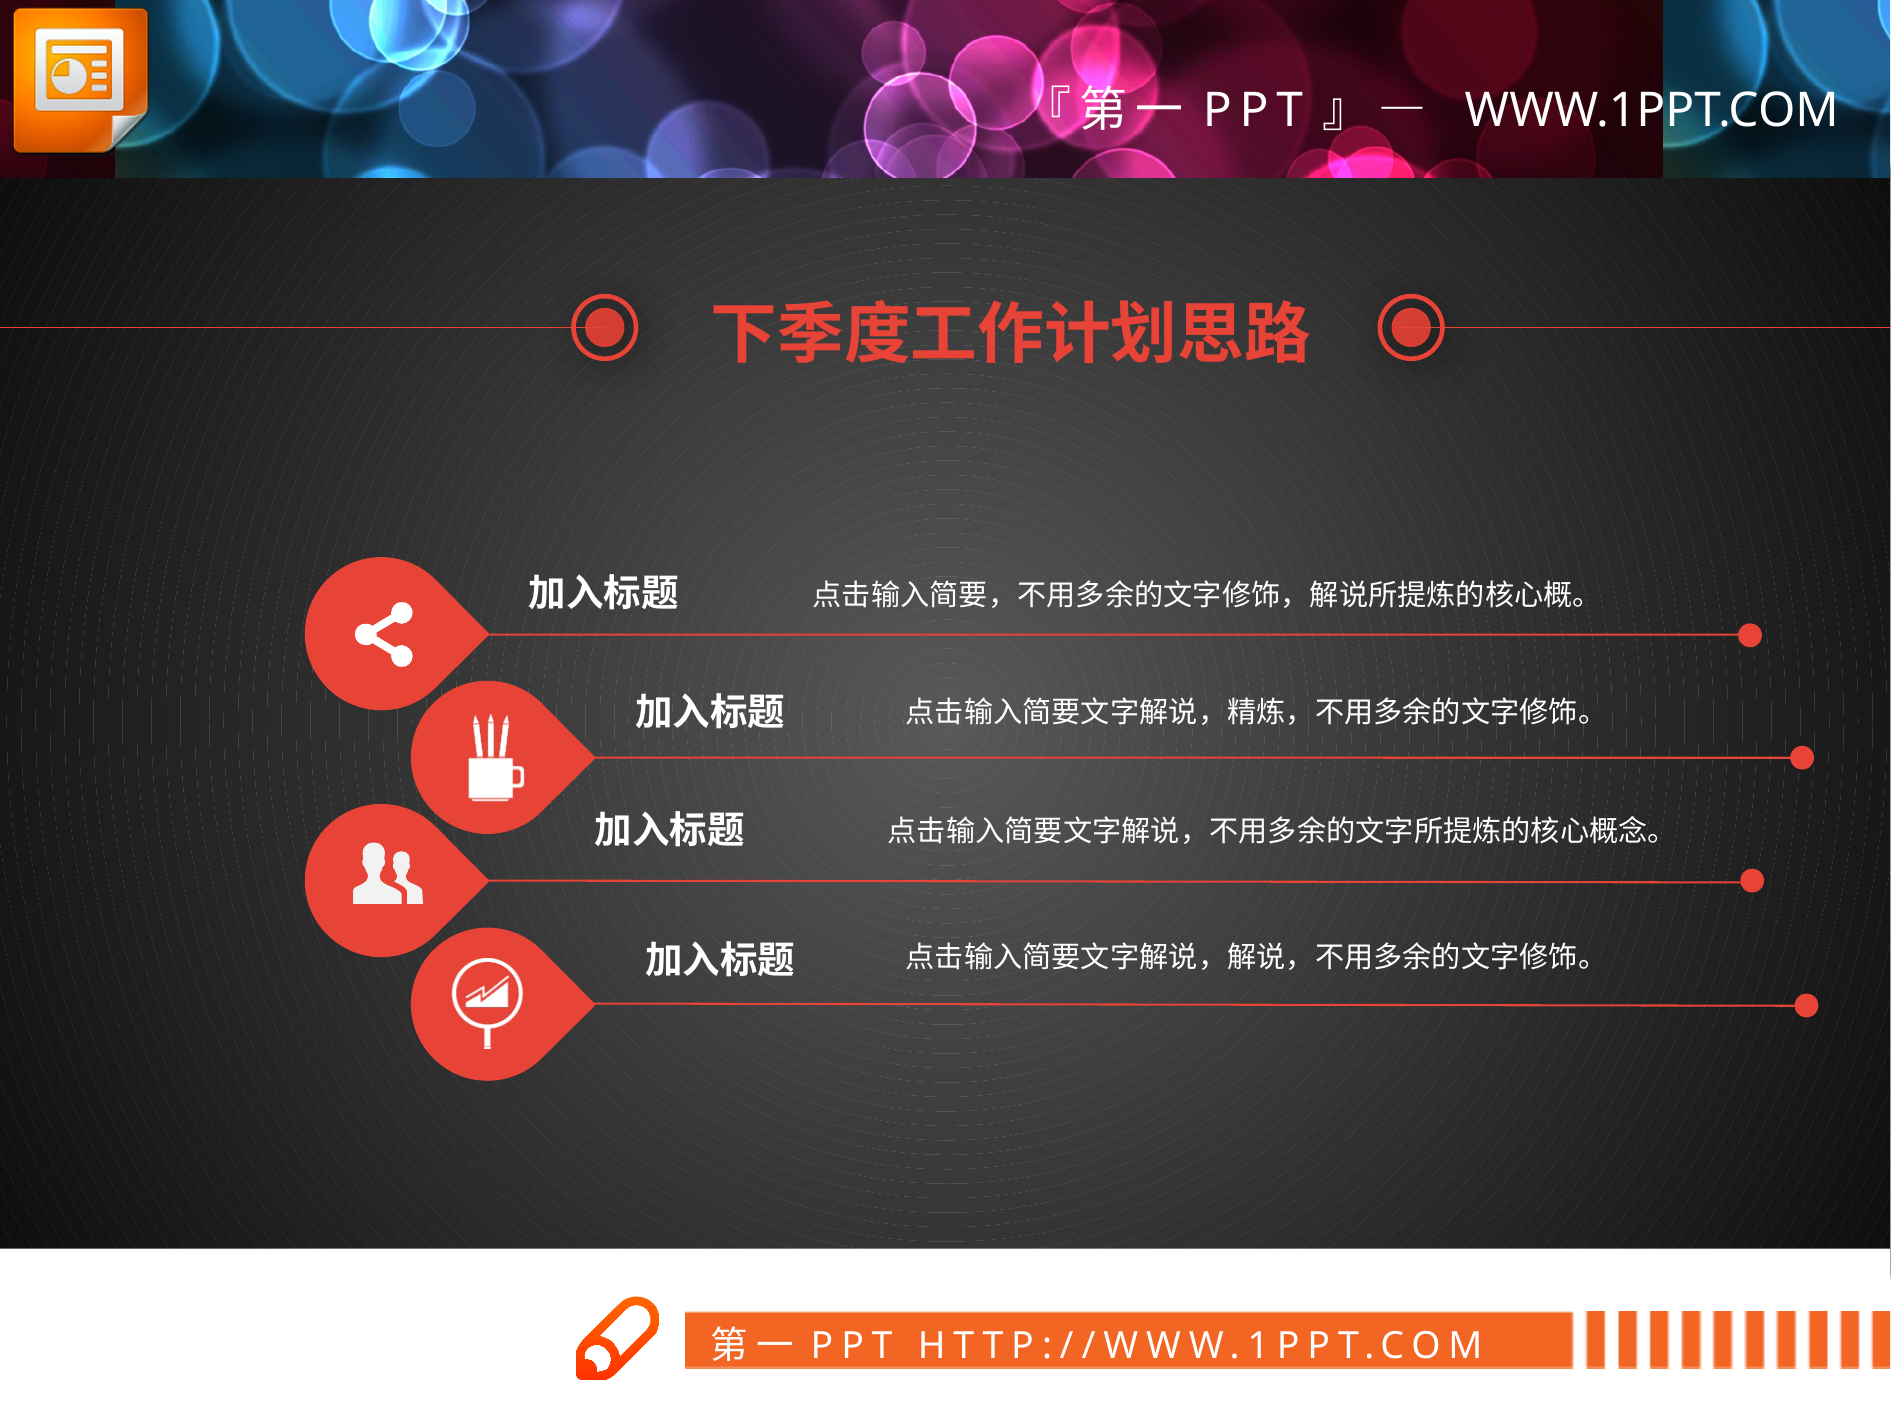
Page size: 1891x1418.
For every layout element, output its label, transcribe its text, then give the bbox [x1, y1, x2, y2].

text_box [0, 295, 637, 360]
text_box 点击输入简要文字解说，精炼，不用多余的文字修饰。 [890, 692, 1891, 788]
text_box [392, 851, 423, 904]
text_box 加入标题 [513, 570, 725, 618]
text_box [354, 602, 413, 667]
text_box 点击输入简要文字解说，解说，不用多余的文字修饰。 [890, 937, 1891, 1034]
text_box 加入标题 [630, 936, 841, 985]
text_box [412, 682, 594, 833]
text_box [1738, 623, 1762, 648]
picture [443, 714, 539, 805]
text_box 加入标题 [579, 806, 832, 855]
text_box [306, 805, 488, 956]
text_box 下季度工作计划思路 [695, 282, 1327, 378]
text_box [412, 929, 594, 1080]
text_box [1794, 993, 1819, 1018]
text_box [1740, 868, 1765, 893]
text_box 加入标题 [620, 688, 831, 736]
text_box [353, 842, 402, 904]
text_box [306, 558, 488, 709]
text_box [1790, 745, 1815, 770]
text_box 点击输入简要文字解说，不用多余的文字所提炼的核心概念。 [872, 812, 1891, 908]
text_box [728, 994, 1549, 1054]
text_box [1379, 295, 1891, 360]
picture [439, 958, 536, 1049]
picture [685, 1311, 1891, 1369]
text_box 点击输入简要，不用多余的文字修饰，解说所提炼的核心概。 [797, 575, 1597, 672]
picture [0, 0, 1891, 178]
